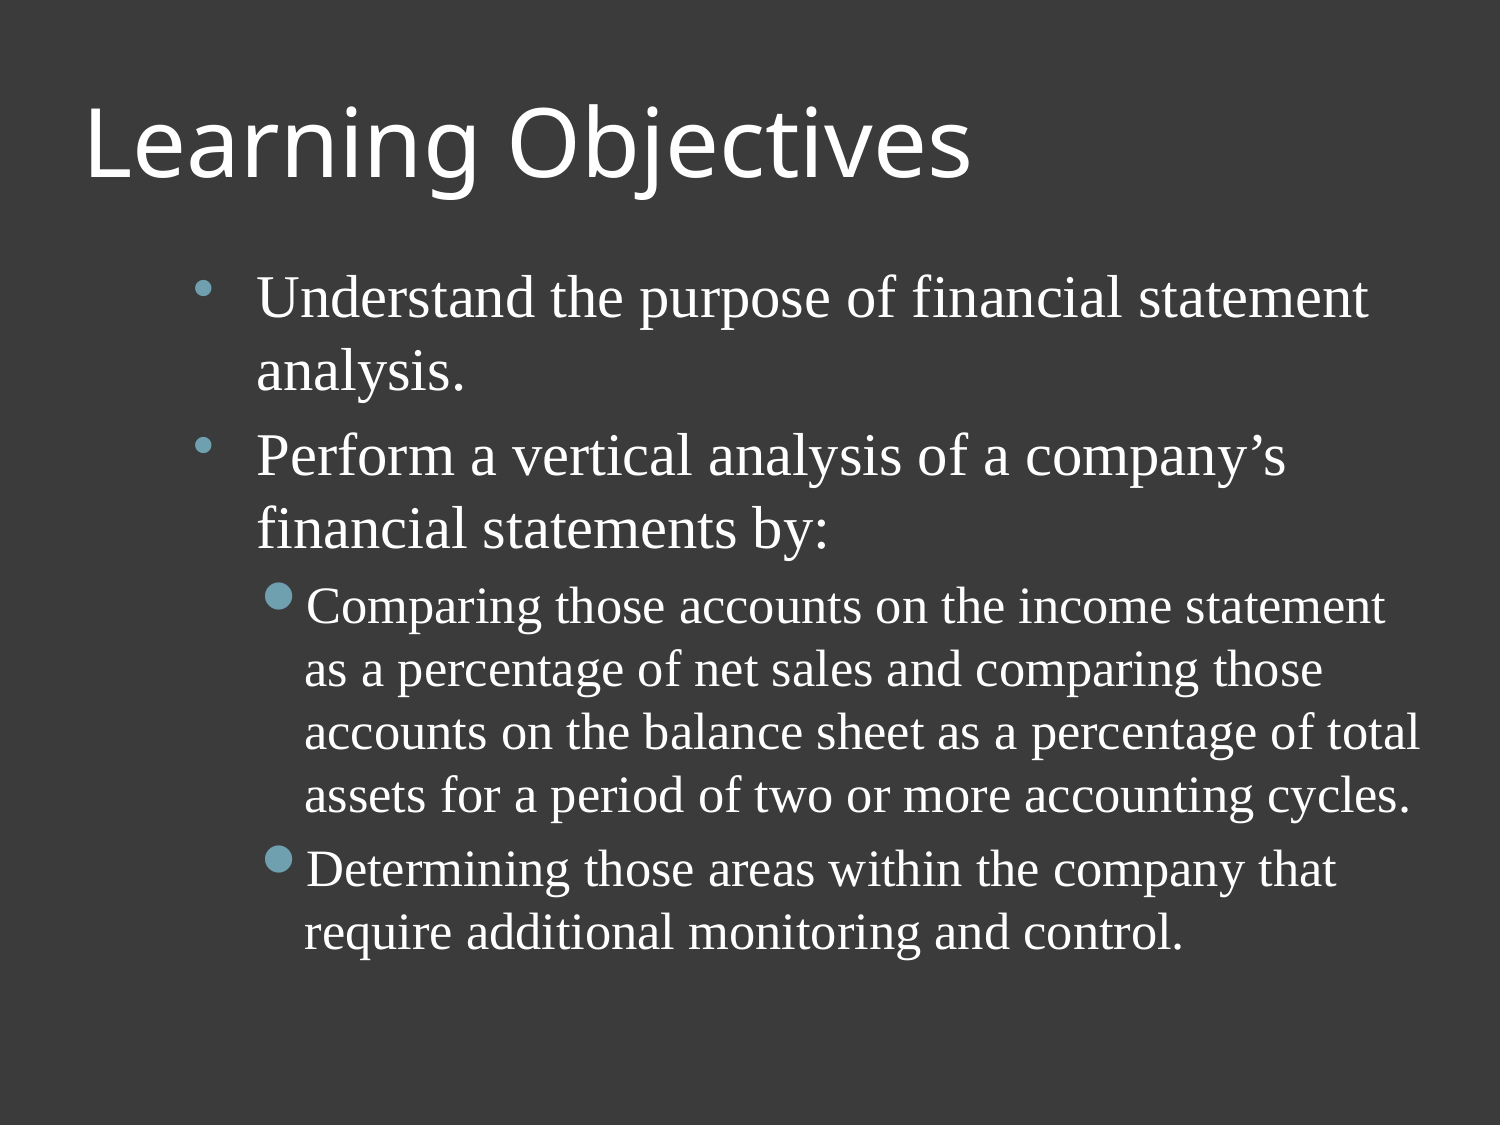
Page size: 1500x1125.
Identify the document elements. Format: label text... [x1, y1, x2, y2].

title Learning Objectives [75, 45, 1300, 233]
list Understand the purpose of financial statement analysis. Perform a vertical analysis of a company’s financial statements by: Comparing those accounts on the income statement as a percentage of net sales and comparing those accounts on the balance sheet as a percentage of total assets for a period of two or more accounting cycles. Determining those areas within the company that require additional monitoring and control. [174, 249, 1450, 1013]
